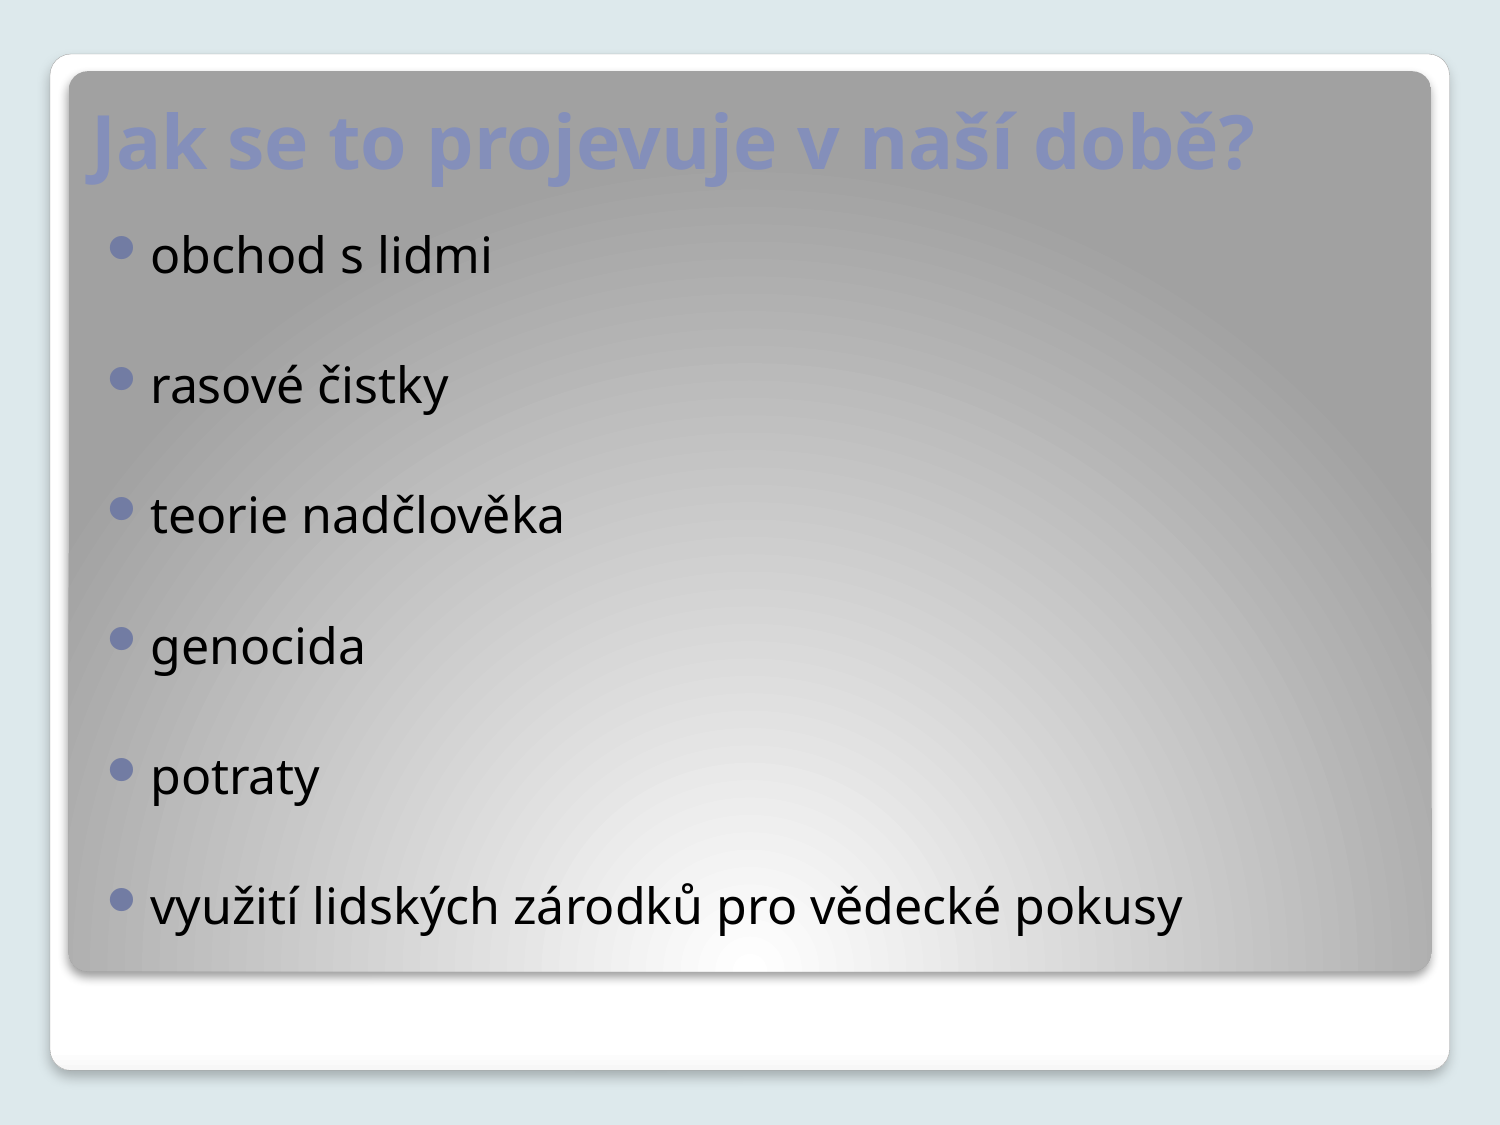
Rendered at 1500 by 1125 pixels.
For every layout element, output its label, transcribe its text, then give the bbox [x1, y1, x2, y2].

list obchod s lidmi rasové čistky teorie nadčlověka genocida potraty využití lidských zárodků pro vědecké pokusy [76, 208, 1420, 1025]
title Jak se to projevuje v naší době? [76, 66, 1420, 192]
